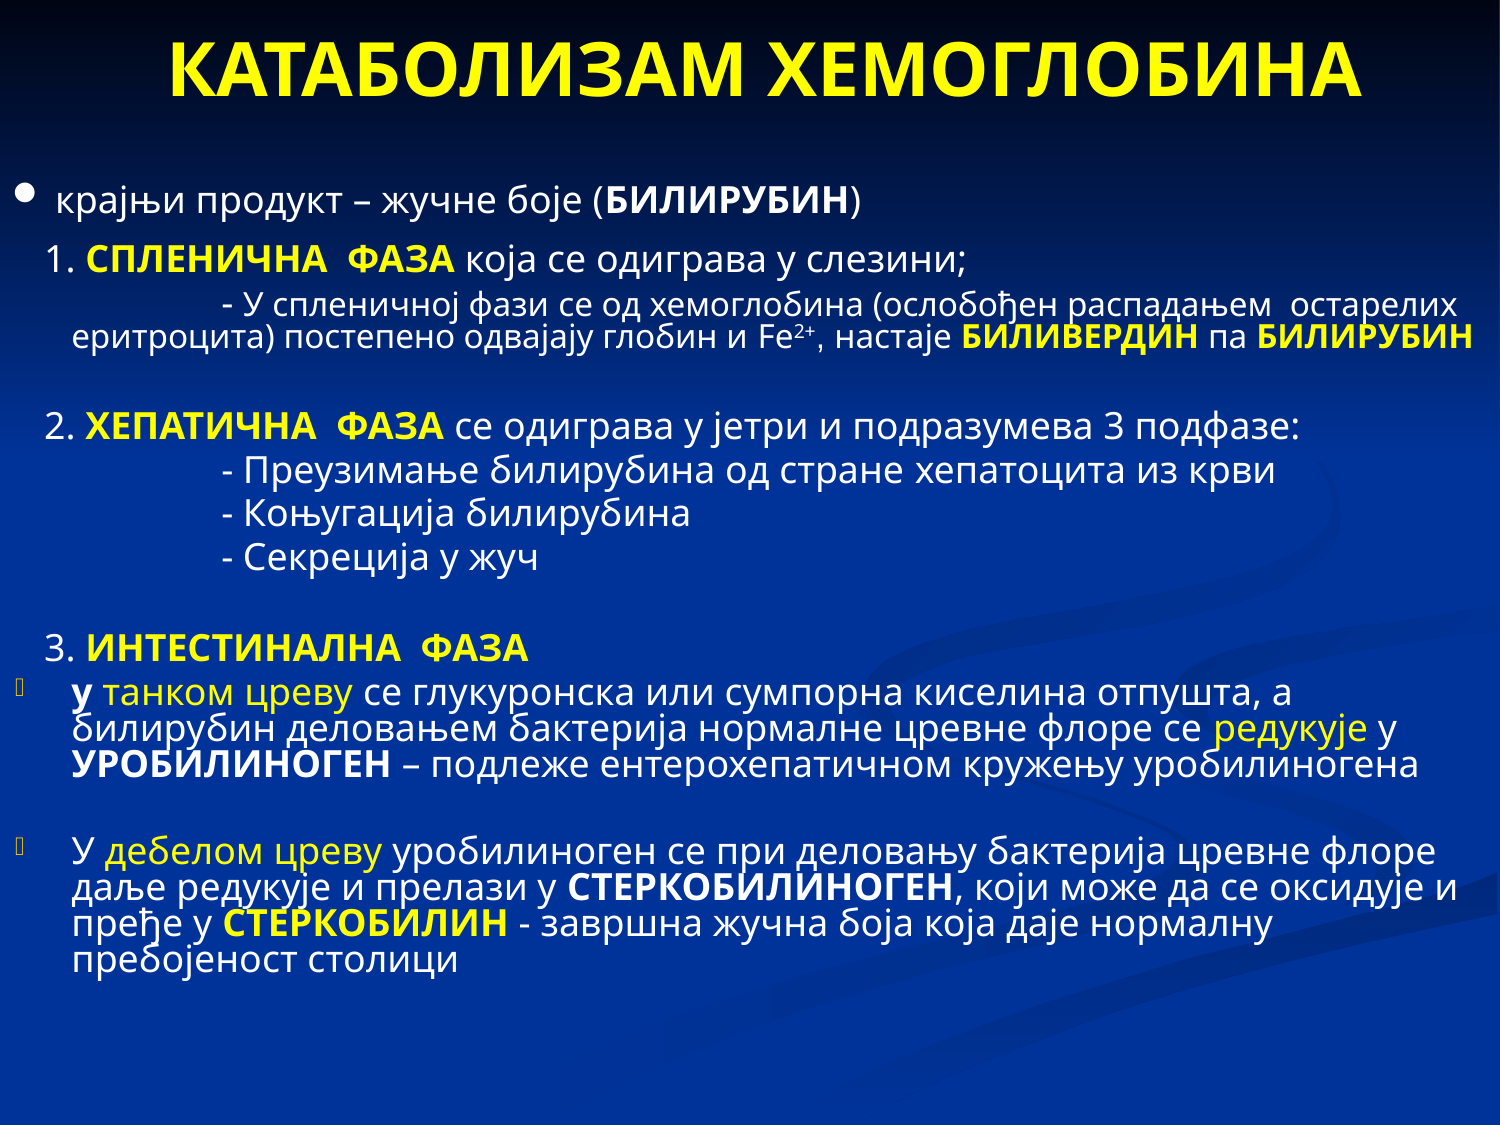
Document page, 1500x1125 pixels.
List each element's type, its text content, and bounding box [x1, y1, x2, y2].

list · крајњи продукт – жучне боје (БИЛИРУБИН) 1. СПЛЕНИЧНА ФАЗА која се одиграва у слезини; - У спленичној фази се од хемоглобина (ослобођен распадањем остарелих еритроцита) постепено одвајају глобин и Fe2+, настаје БИЛИВЕРДИН па БИЛИРУБИН 2. ХЕПАТИЧНА ФАЗА се одиграва у јетри и подразумева 3 подфазе: - Преузимање билирубина од стране хепатоцита из крви - Коњугација билирубина - Секреција у жуч 3. ИНТЕСТИНАЛНА ФАЗА у танком цреву се глукуронска или сумпорна киселина отпушта, а билирубин деловањем бактерија нормалне цревне флоре се редукује у УРОБИЛИНОГЕН – подлеже ентерохепатичном кружењу уробилиногена У дебелом цреву уробилиноген се при деловању бактерија цревне флоре даље редукује и прелази у СТЕРКОБИЛИНОГЕН, који може да се оксидује и пређе у СТЕРКОБИЛИН - завршна жучна боја која даје нормалну пребојеност столици [0, 160, 1500, 1125]
title КАТАБОЛИЗАМ ХЕМОГЛОБИНА [29, 24, 1500, 108]
